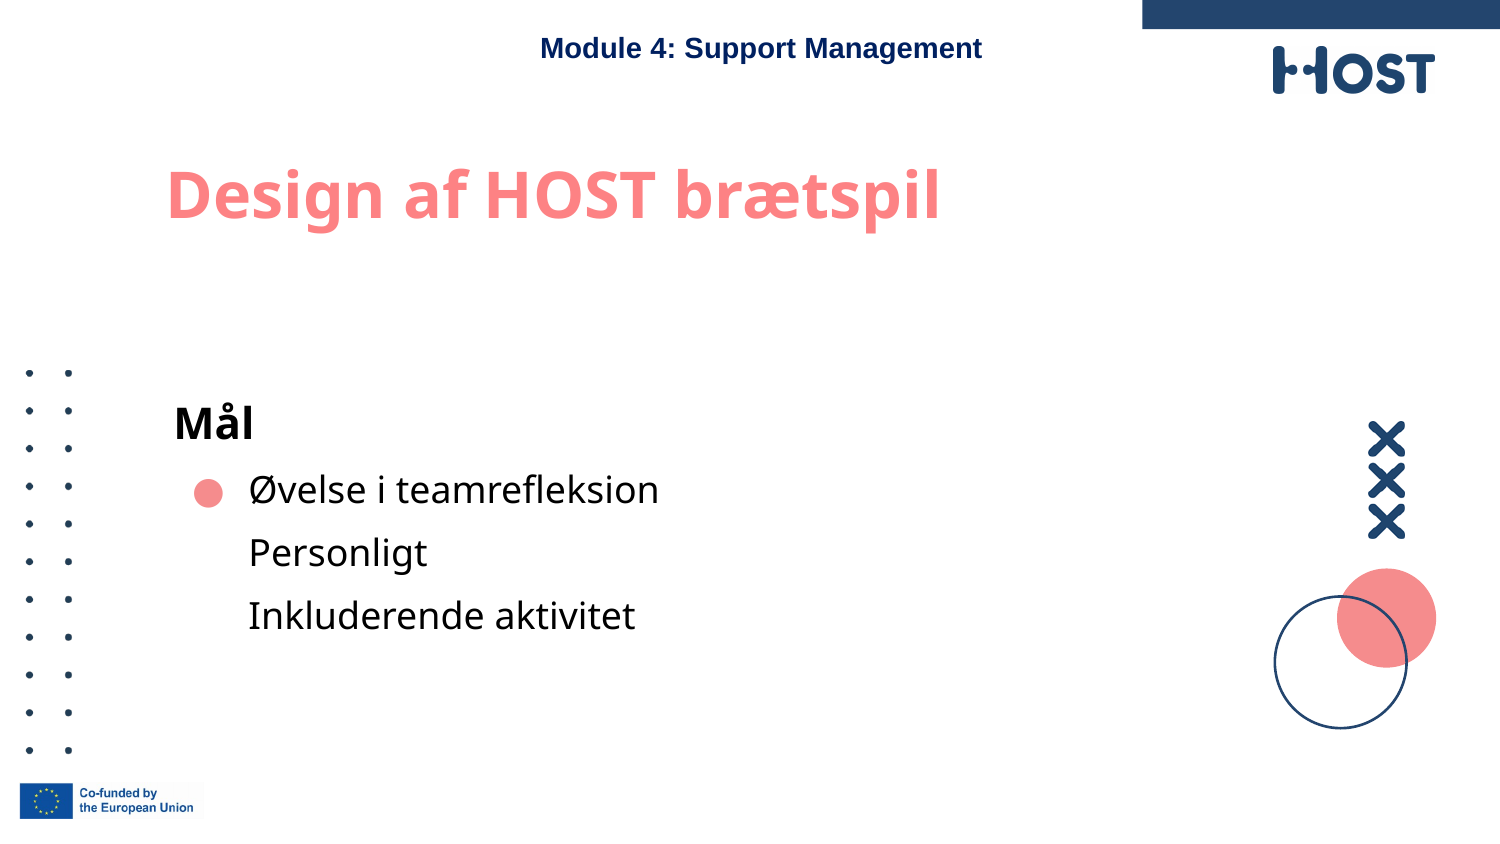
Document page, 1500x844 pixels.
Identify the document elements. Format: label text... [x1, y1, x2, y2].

text_box Mål Øvelse i teamrefleksion Personligt Inkluderende aktivitet [158, 359, 1207, 765]
picture [1368, 421, 1405, 539]
picture [0, 370, 204, 820]
text_box Design af HOST brætspil [150, 138, 1196, 253]
picture [1273, 46, 1435, 94]
text_box Module 4: Support Management [525, 10, 1054, 68]
